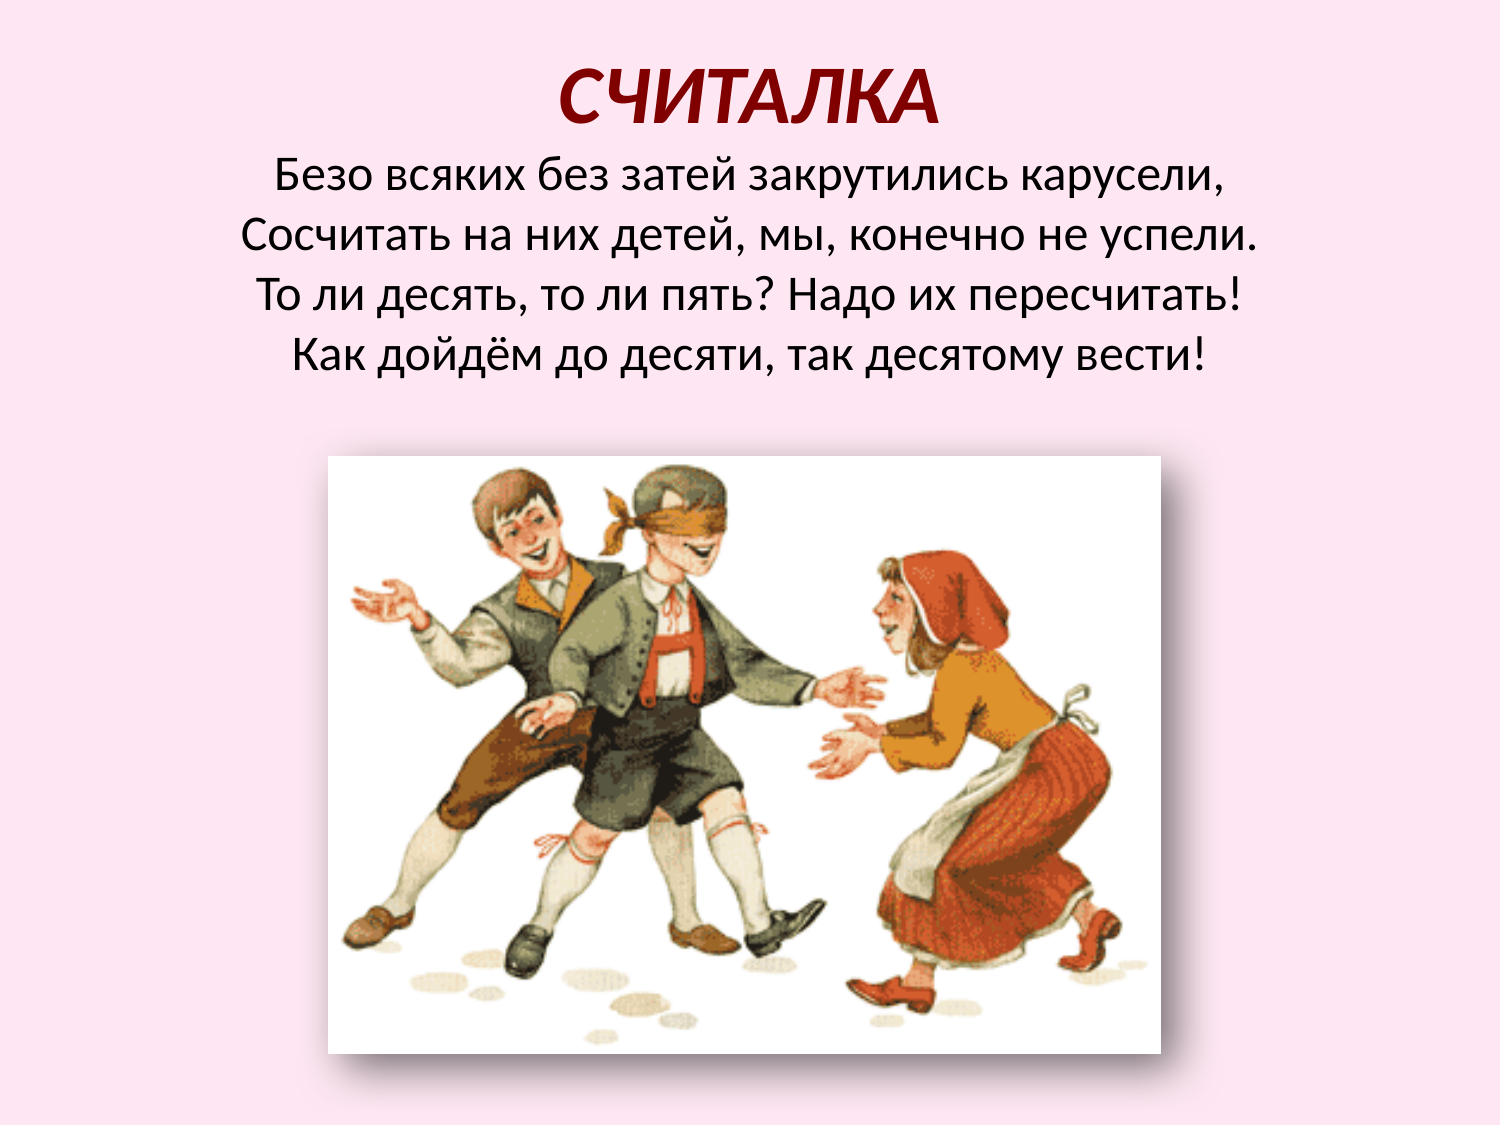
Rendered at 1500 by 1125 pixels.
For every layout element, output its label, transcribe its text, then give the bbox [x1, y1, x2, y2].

picture [327, 456, 1161, 1054]
title СЧИТАЛКА Безо всяких без затей закрутились карусели, Сосчитать на них детей, мы, конечно не успели. То ли десять, то ли пять? Надо их пересчитать! Как дойдём до десяти, так десятому вести! [75, 0, 1425, 481]
